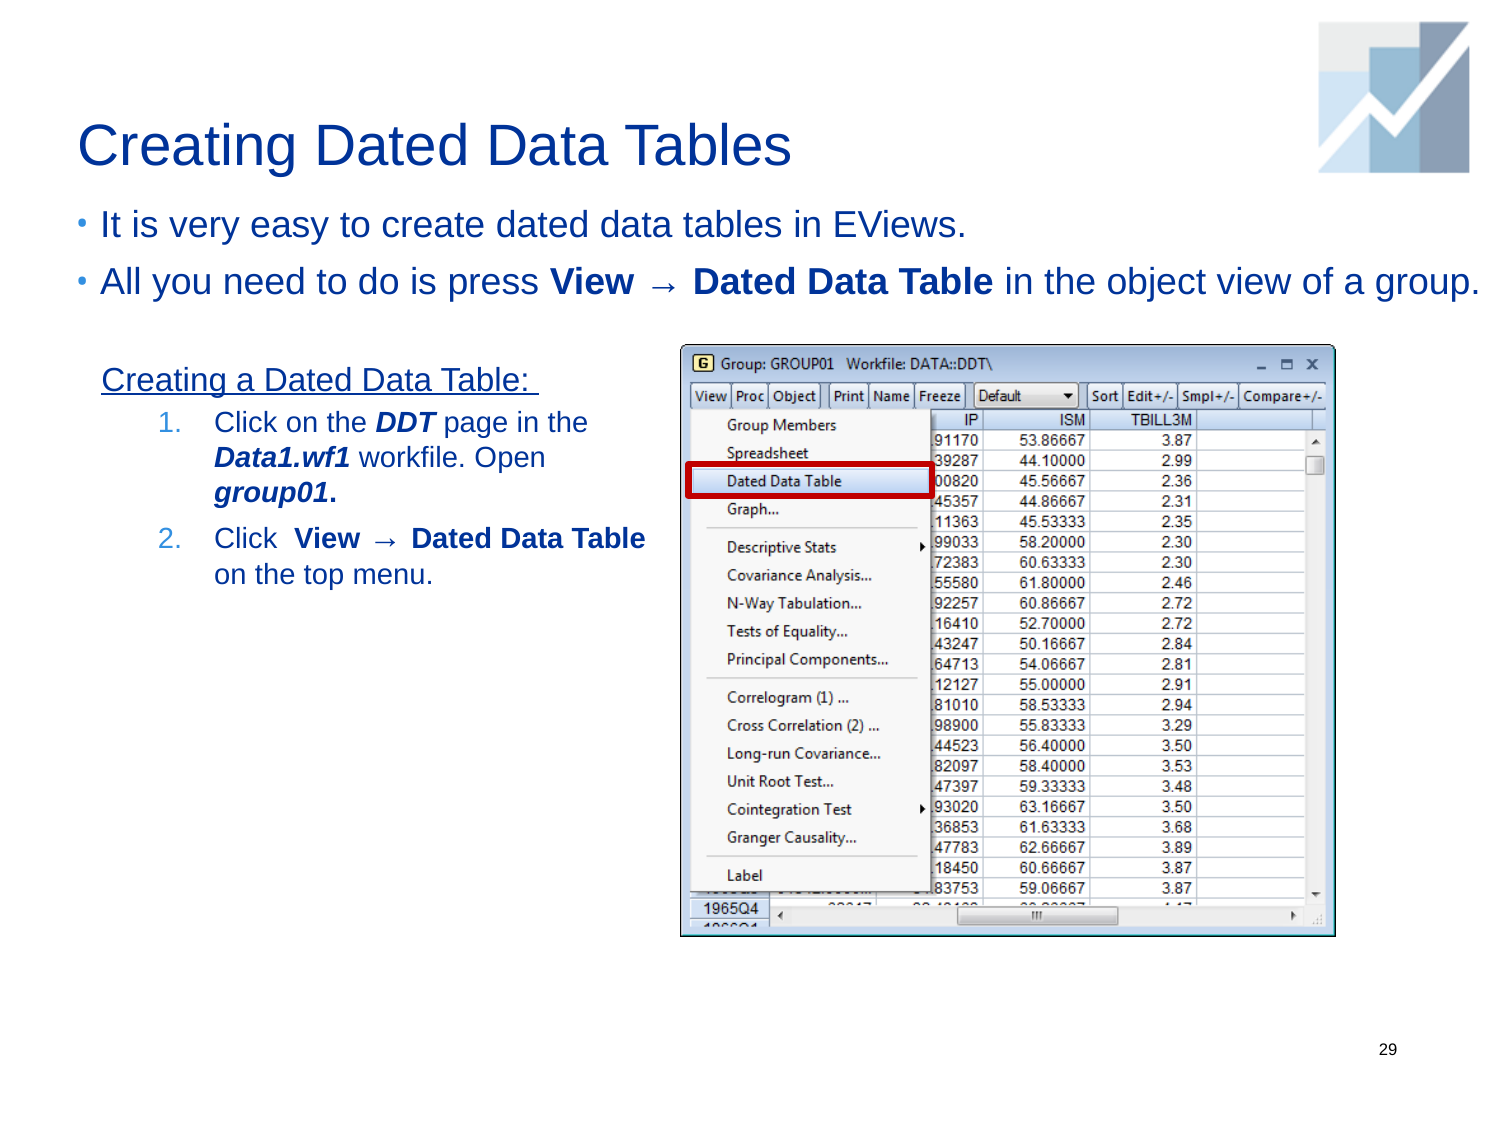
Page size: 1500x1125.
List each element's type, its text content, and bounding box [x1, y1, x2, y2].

picture [679, 344, 1337, 938]
text_box Creating a Dated Data Table: Click on the DDT page in the Data1.wf1 workfile. Open group01. Click View → Dated Data Table on the top menu. [20, 350, 674, 904]
slide_number 29 [1262, 1015, 1413, 1067]
text_box It is very easy to create dated data tables in EViews. All you need to do is press View → Dated Data Table in the object view of a group. [57, 192, 1500, 293]
picture [1300, 11, 1479, 181]
title Creating Dated Data Tables [62, 0, 1297, 185]
